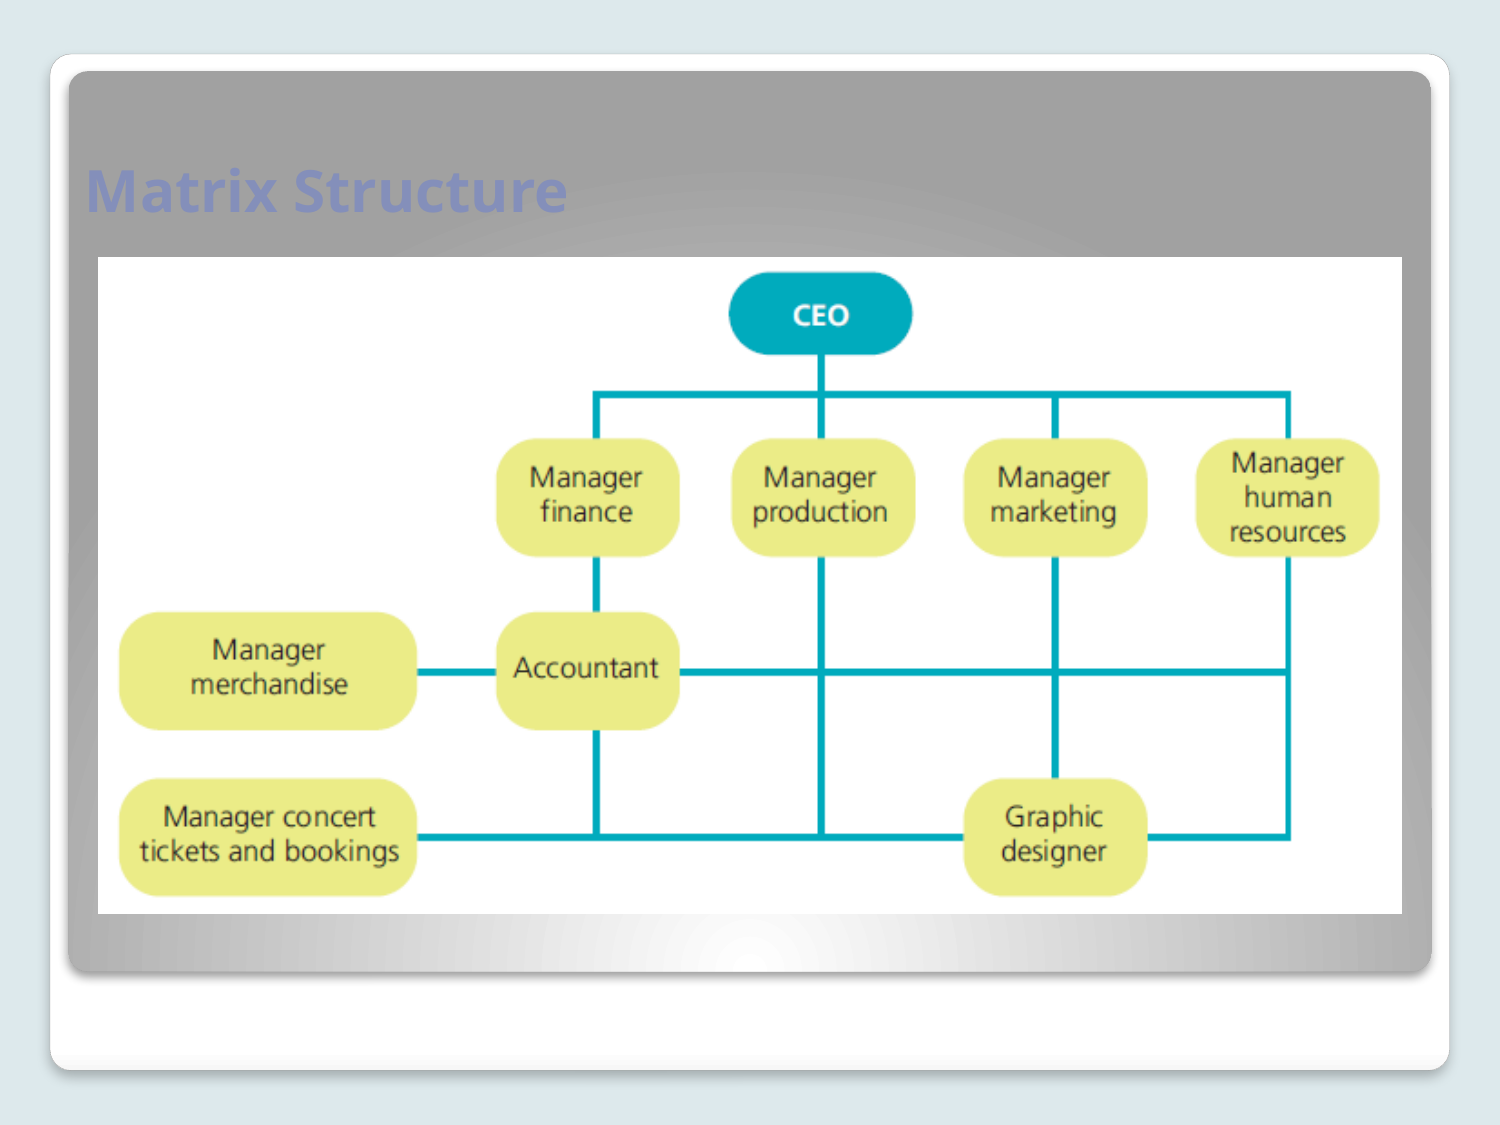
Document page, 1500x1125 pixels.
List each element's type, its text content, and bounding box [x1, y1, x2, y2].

title Matrix Structure [70, 58, 1413, 232]
picture [97, 257, 1402, 915]
